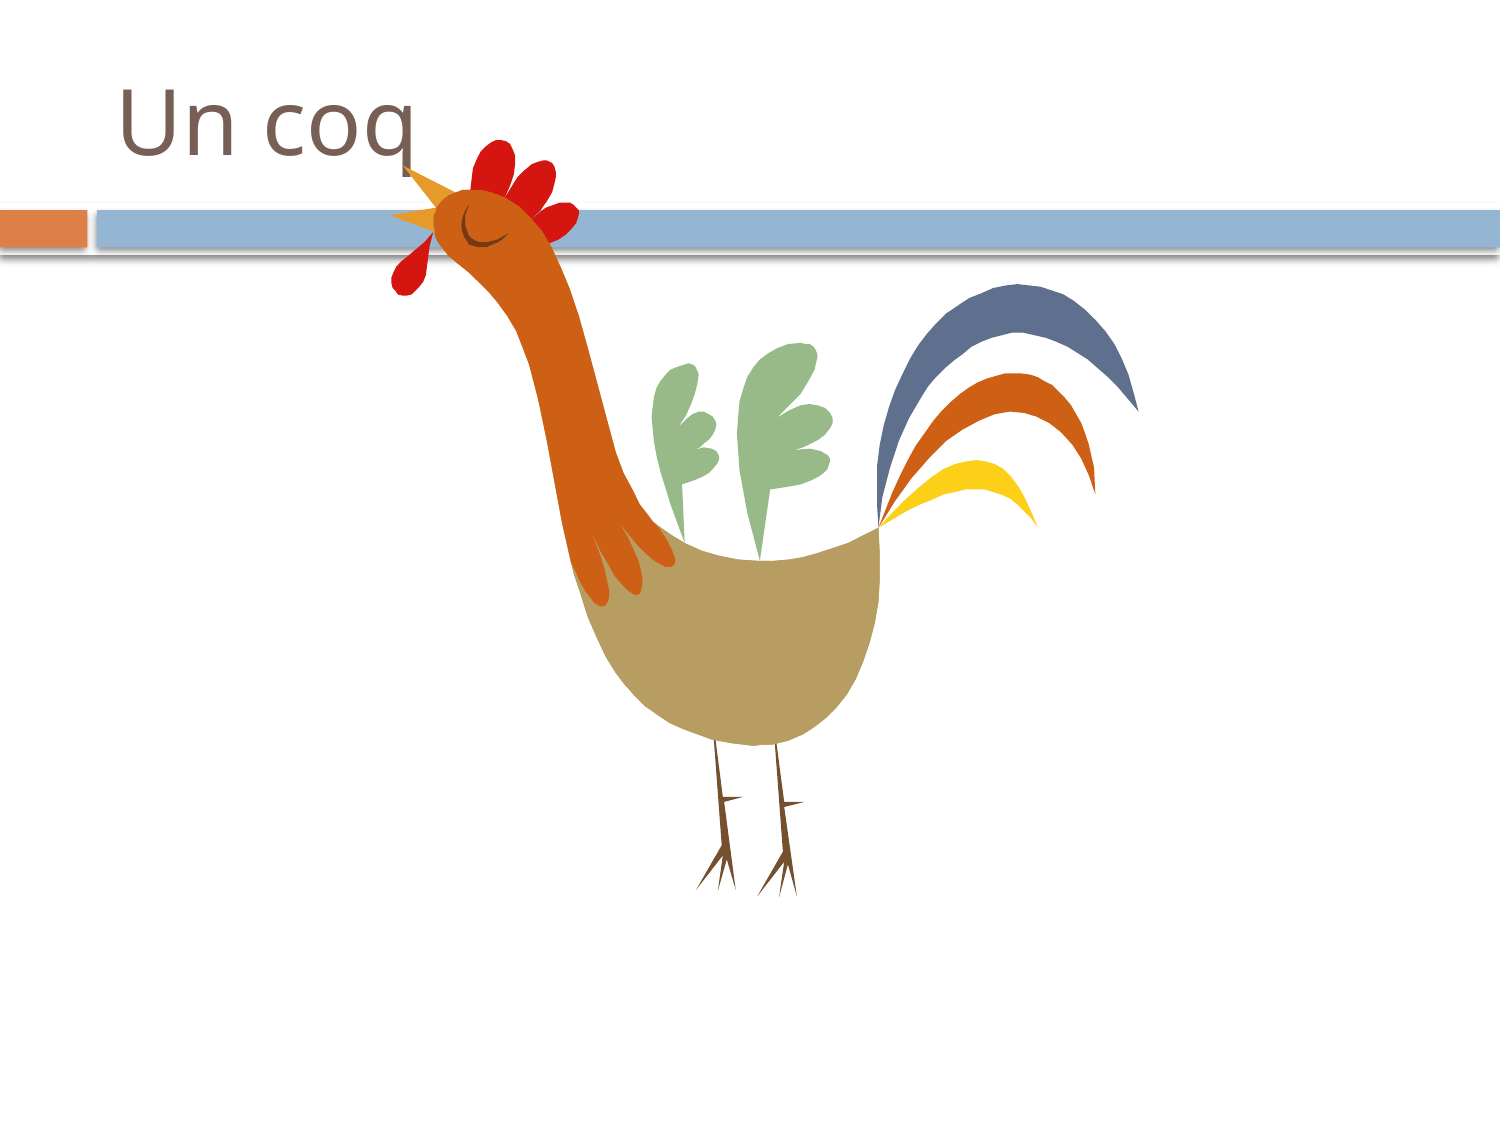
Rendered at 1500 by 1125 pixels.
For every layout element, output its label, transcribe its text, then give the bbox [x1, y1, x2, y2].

picture [387, 137, 1142, 901]
title Un coq [100, 37, 1438, 200]
